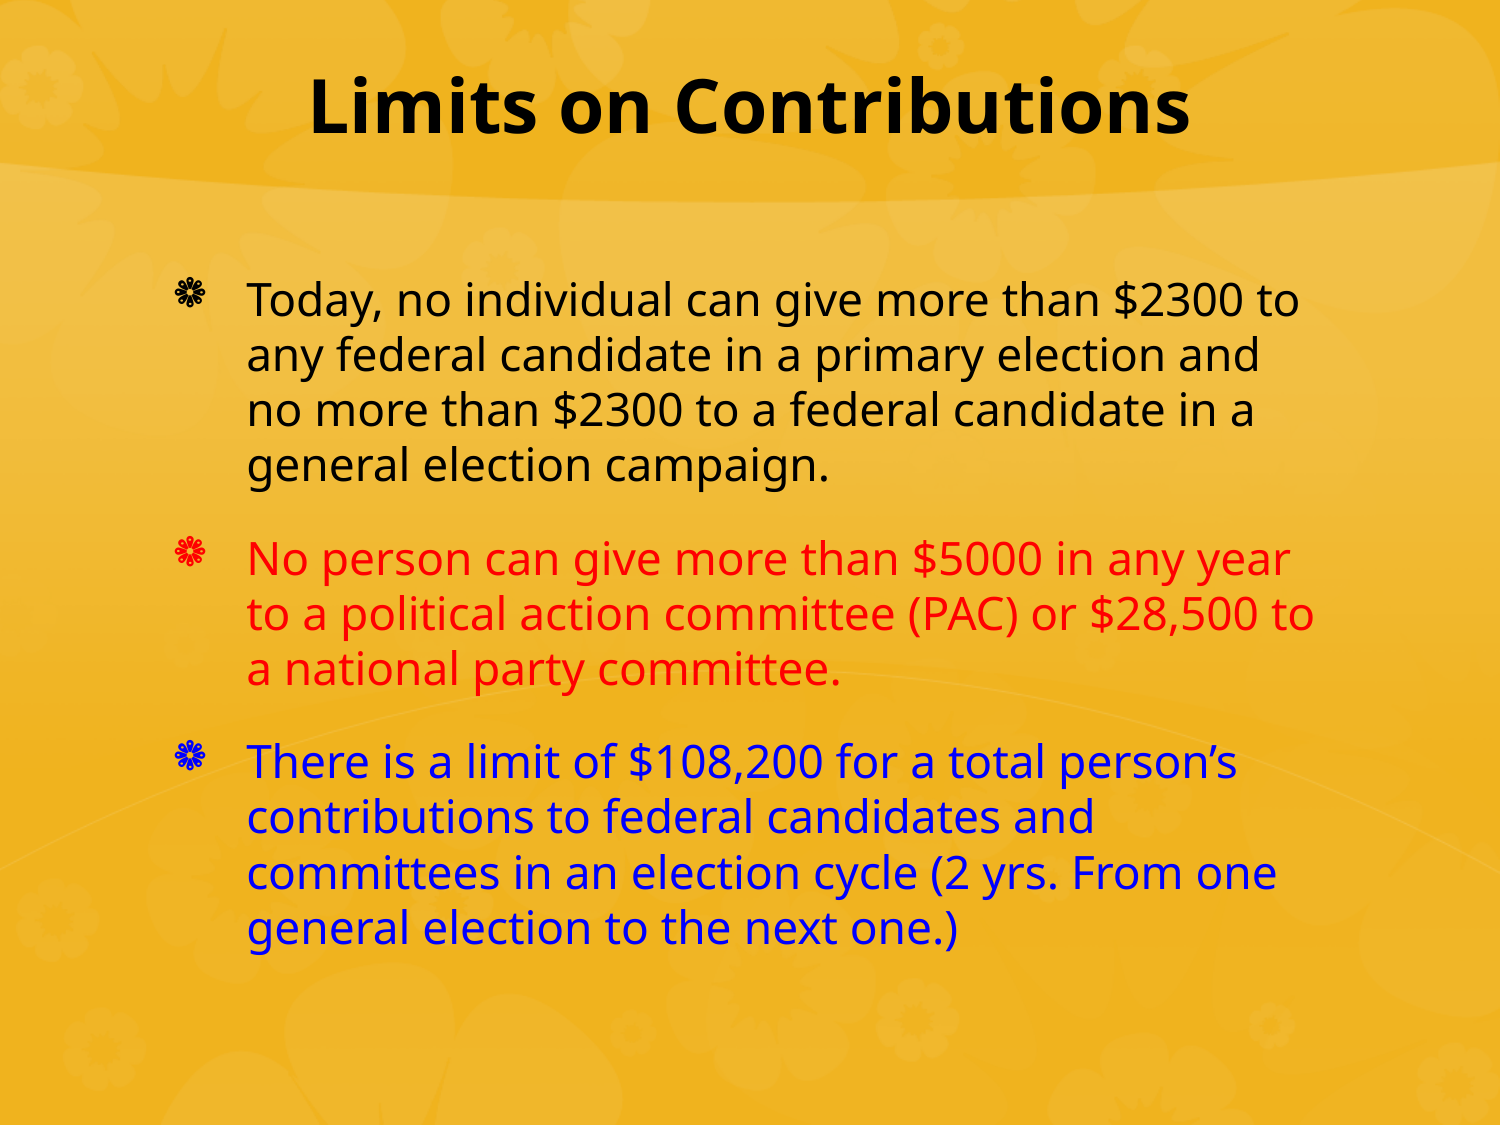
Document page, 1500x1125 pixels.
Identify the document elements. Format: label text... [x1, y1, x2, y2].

list Today, no individual can give more than $2300 to any federal candidate in a primary election and no more than $2300 to a federal candidate in a general election campaign. No person can give more than $5000 in any year to a political action committee (PAC) or $28,500 to a national party committee. There is a limit of $108,200 for a total person’s contributions to federal candidates and committees in an election cycle (2 yrs. From one general election to the next one.) [156, 262, 1344, 967]
picture [0, 0, 1500, 1125]
title Limits on Contributions [127, 14, 1372, 203]
